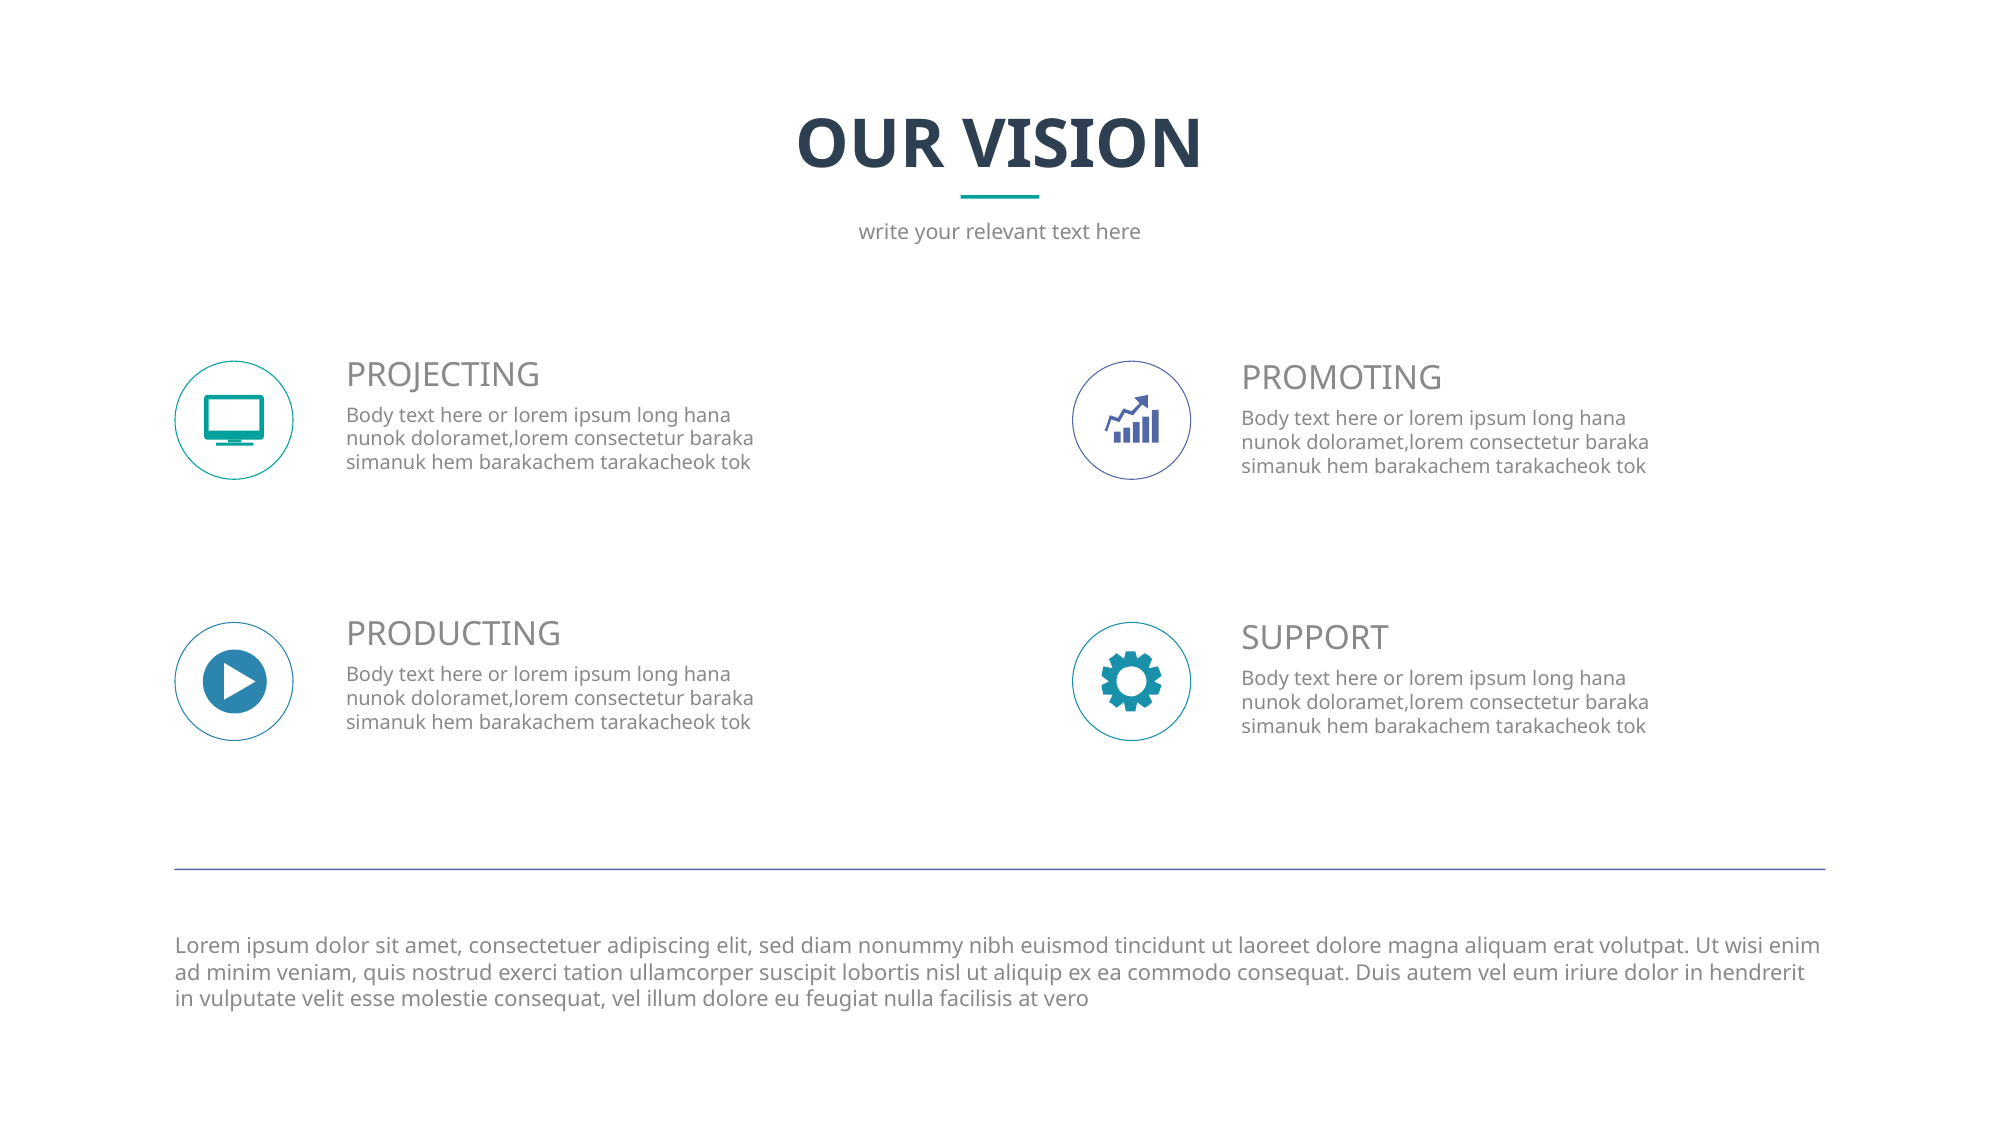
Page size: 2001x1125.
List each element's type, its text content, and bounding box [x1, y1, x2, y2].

text_box [1151, 409, 1159, 443]
text_box [1132, 422, 1140, 443]
title OUR VISION [249, 101, 1750, 190]
text_box [1113, 431, 1121, 443]
text_box [1101, 651, 1162, 712]
list PROJECTING [346, 349, 668, 395]
text_box [173, 360, 295, 481]
text_box [1104, 394, 1148, 432]
list SUPPORT [1241, 613, 1422, 650]
list Body text here or lorem ipsum long hana nunok doloramet,lorem consectetur baraka simanuk hem barakachem tarakacheok tok [1241, 398, 1650, 493]
list Body text here or lorem ipsum long hana nunok doloramet,lorem consectetur baraka simanuk hem barakachem tarakacheok tok [1241, 658, 1650, 753]
text_box [1071, 621, 1192, 742]
list Lorem ipsum dolor sit amet, consectetuer adipiscing elit, sed diam nonummy nibh euismod tincidunt ut laoreet dolore magna aliquam erat volutpat. Ut wisi enim ad minim veniam, quis nostrud exerci tation ullamcorper suscipit lobortis nisl ut aliquip ex ea commodo consequat. Duis autem vel eum iriure dolor in hendrerit in vulputate velit esse molestie consequat, vel illum dolore eu feugiat nulla facilisis at vero [174, 924, 1825, 1034]
text_box [1071, 360, 1192, 481]
list write your relevant text here [249, 210, 1750, 252]
text_box [173, 621, 295, 742]
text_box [204, 394, 264, 446]
text_box [202, 649, 267, 714]
list Body text here or lorem ipsum long hana nunok doloramet,lorem consectetur baraka simanuk hem barakachem tarakacheok tok [346, 394, 755, 489]
list Body text here or lorem ipsum long hana nunok doloramet,lorem consectetur baraka simanuk hem barakachem tarakacheok tok [346, 654, 755, 749]
list PROMOTING [1241, 353, 1597, 395]
text_box [1123, 427, 1131, 443]
text_box [1142, 416, 1150, 443]
list PRODUCTING [346, 609, 710, 647]
